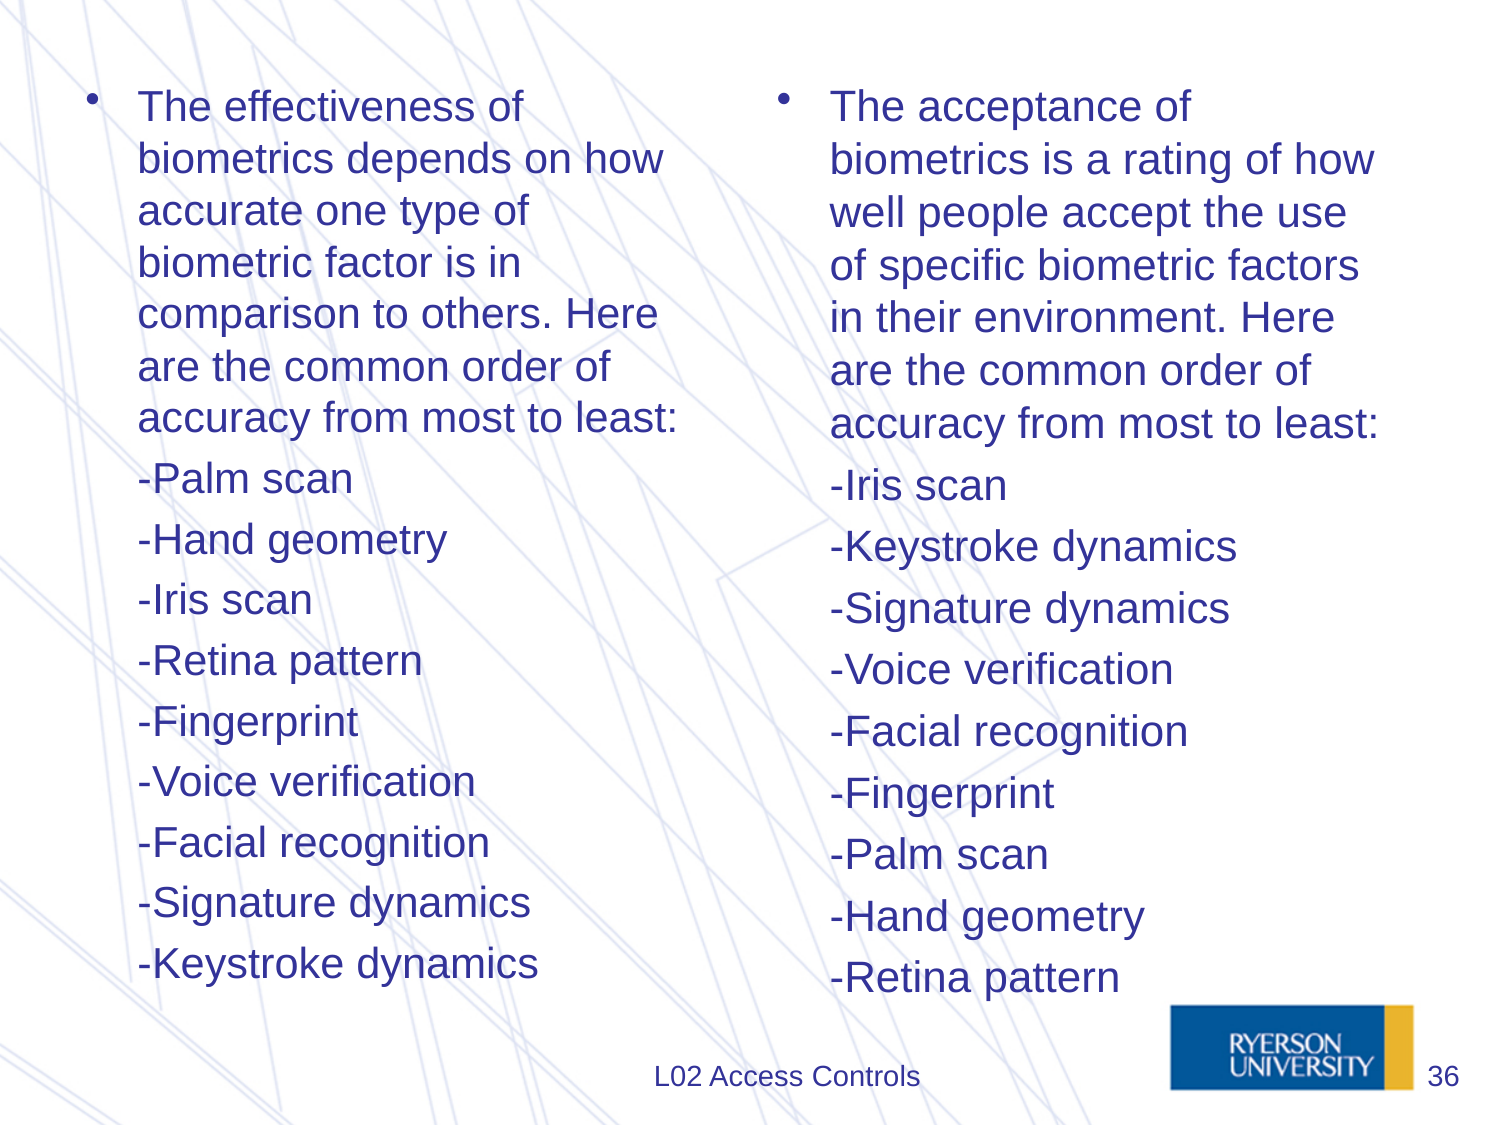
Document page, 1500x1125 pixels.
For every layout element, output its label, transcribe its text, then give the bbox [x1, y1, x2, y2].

picture [0, 0, 1500, 1125]
list The effectiveness of biometrics depends on how accurate one type of biometric factor is in comparison to others. Here are the common order of accuracy from most to least: -Palm scan -Hand geometry -Iris scan -Retina pattern -Fingerprint -Voice verification -Facial recognition -Signature dynamics -Keystroke dynamics [70, 70, 716, 1006]
footer L02 Access Controls [449, 1049, 1126, 1113]
text_box The acceptance of biometrics is a rating of how well people accept the use of specific biometric factors in their environment. Here are the common order of accuracy from most to least: -Iris scan -Keystroke dynamics -Signature dynamics -Voice verification -Facial recognition -Fingerprint -Palm scan -Hand geometry -Retina pattern [761, 70, 1407, 1030]
slide_number 36 [1399, 1049, 1476, 1113]
